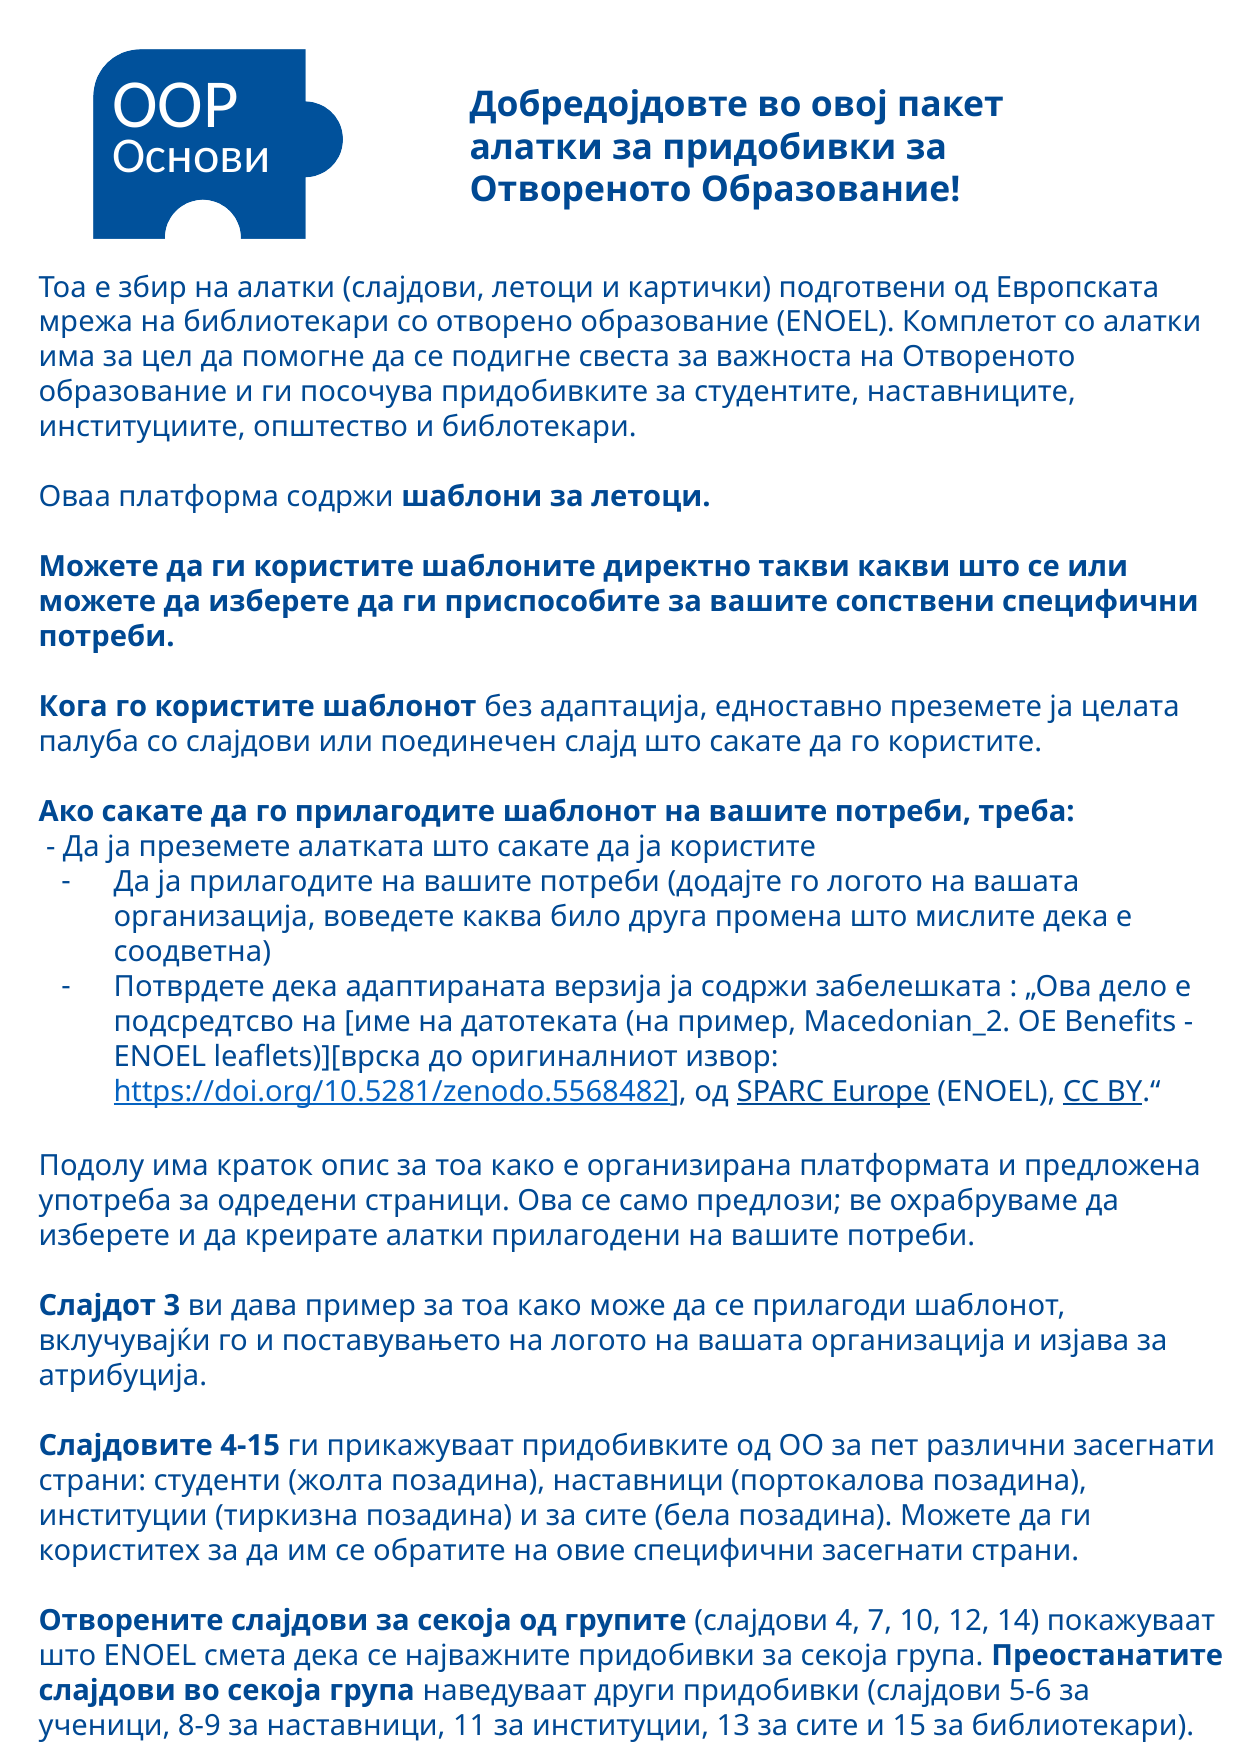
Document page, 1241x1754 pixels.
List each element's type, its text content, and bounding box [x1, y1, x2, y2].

text_box Тоа е збир на алатки (слајдови, летоци и картички) подготвени од Европската мрежа на библиотекари со отворено образование (ENOEL). Комплетот со алатки има за цел да помогне да се подигне свеста за важноста на Отвореното образование и ги посочува придобивките за студентите, наставниците, институциите, општество и библотекари. Оваа платформа содржи шаблони за летоци. Можете да ги користите шаблоните директно такви какви што се или можете да изберете да ги приспособите за вашите сопствени специфични потреби. Кога го користите шаблонот без адаптација, едноставно преземете ја целата палуба со слајдови или поединечен слајд што сакате да го користите. Ако сакате да го прилагодите шаблонот на вашите потреби, треба: - Да ја преземете алатката што сакате да ја користите Да ја прилагодите на вашите потреби (додајте го логото на вашата организација, воведете каква било друга промена што мислите дека е соодветна) Потврдете дека адаптираната верзија ја содржи забелешката : „Ова дело е подсредтсво на [име на датотеката (на пример, Macedonian_2. OE Benefits - ENOEL leaflets)][врска до оригиналниот извор: https://doi.org/10.5281/zenodo.5568482], од SPARC Europe (ENOEL), CC BY.“ Подолу има краток опис за тоа како е организирана платформата и предложена употреба за одредени страници. Ова се само предлози; ве охрабруваме да изберете и да креирате алатки прилагодени на вашите потреби. Слајдот 3 ви дава пример за тоа како може да се прилагоди шаблонот, вклучувајќи го и поставувањето на логото на вашата организација и изјава за атрибуција. Слајдовите 4-15 ги прикажуваат придобивките од ОO за пет различни засегнати страни: студенти (жолта позадина), наставници (портокалова позадина), институции (тиркизна позадина) и за сите (бела позадина). Можете да ги користитеx за да им се обратите на овие специфични засегнати страни. Отворените слајдови за секоја од групите (слајдови 4, 7, 10, 12, 14) покажуваат што ENOEL смета дека се најважните придобивки за секоја група. Преостанатите слајдови во секоја група наведуваат други придобивки (слајдови 5-6 за ученици, 8-9 за наставници, 11 за институции, 13 за сите и 15 за библиотекари). [23, 252, 1241, 1754]
picture [93, 49, 343, 240]
text_box Добредојдовте во овој пакет алатки за придобивки за Отвореното Образование! [454, 66, 1107, 224]
